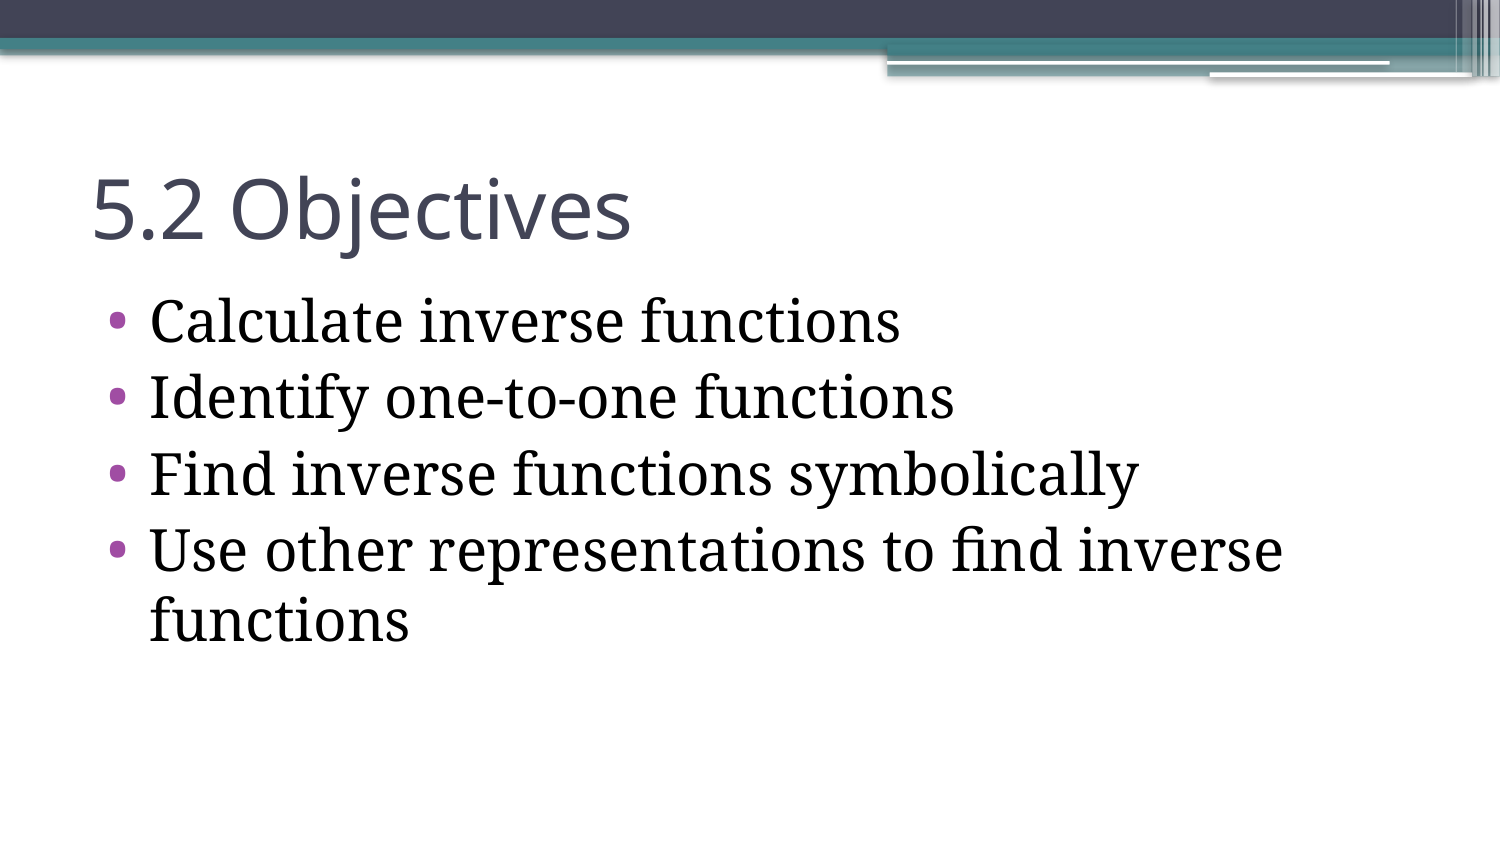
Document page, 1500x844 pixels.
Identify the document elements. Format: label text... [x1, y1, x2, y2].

title 5.2 Objectives [74, 140, 1426, 273]
list Calculate inverse functions Identify one-to-one functions Find inverse functions symbolically Use other representations to find inverse functions [74, 276, 1426, 809]
